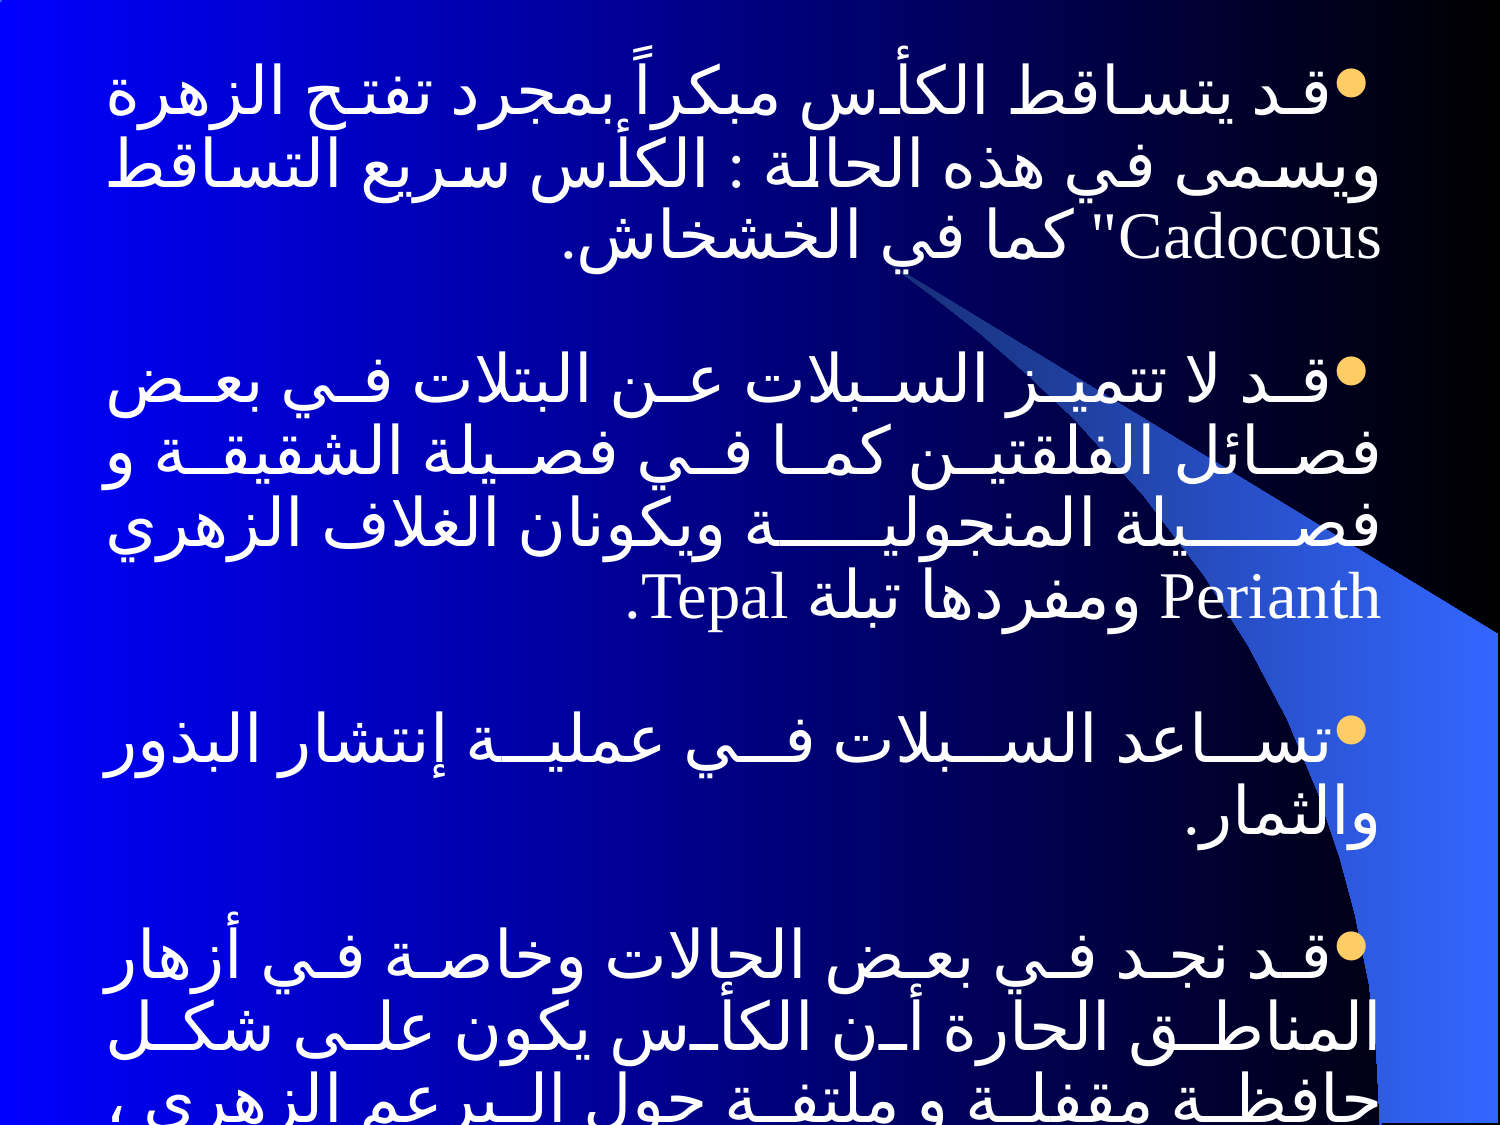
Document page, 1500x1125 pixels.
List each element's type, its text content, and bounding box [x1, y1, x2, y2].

list قد يتساقط الكأس مبكراً بمجرد تفتح الزهرة ويسمى في هذه الحالة : الكأس سريع التساقط Cadocous" كما في الخشخاش. قد لا تتميز السبلات عن البتلات في بعض فصائل الفلقتين كما في فصيلة الشقيقة و فصيلة المنجولية ويكونان الغلاف الزهري Perianth ومفردها تبلة Tepal. تساعد السبلات في عملية إنتشار البذور والثمار. قد نجد في بعض الحالات وخاصة في أزهار المناطق الحارة أن الكأس يكون على شكل حافظة مقفلة و ملتفة حول البرعم الزهري ، حيث تمتلئ الحافظه بالماء. [74, 49, 1413, 1063]
